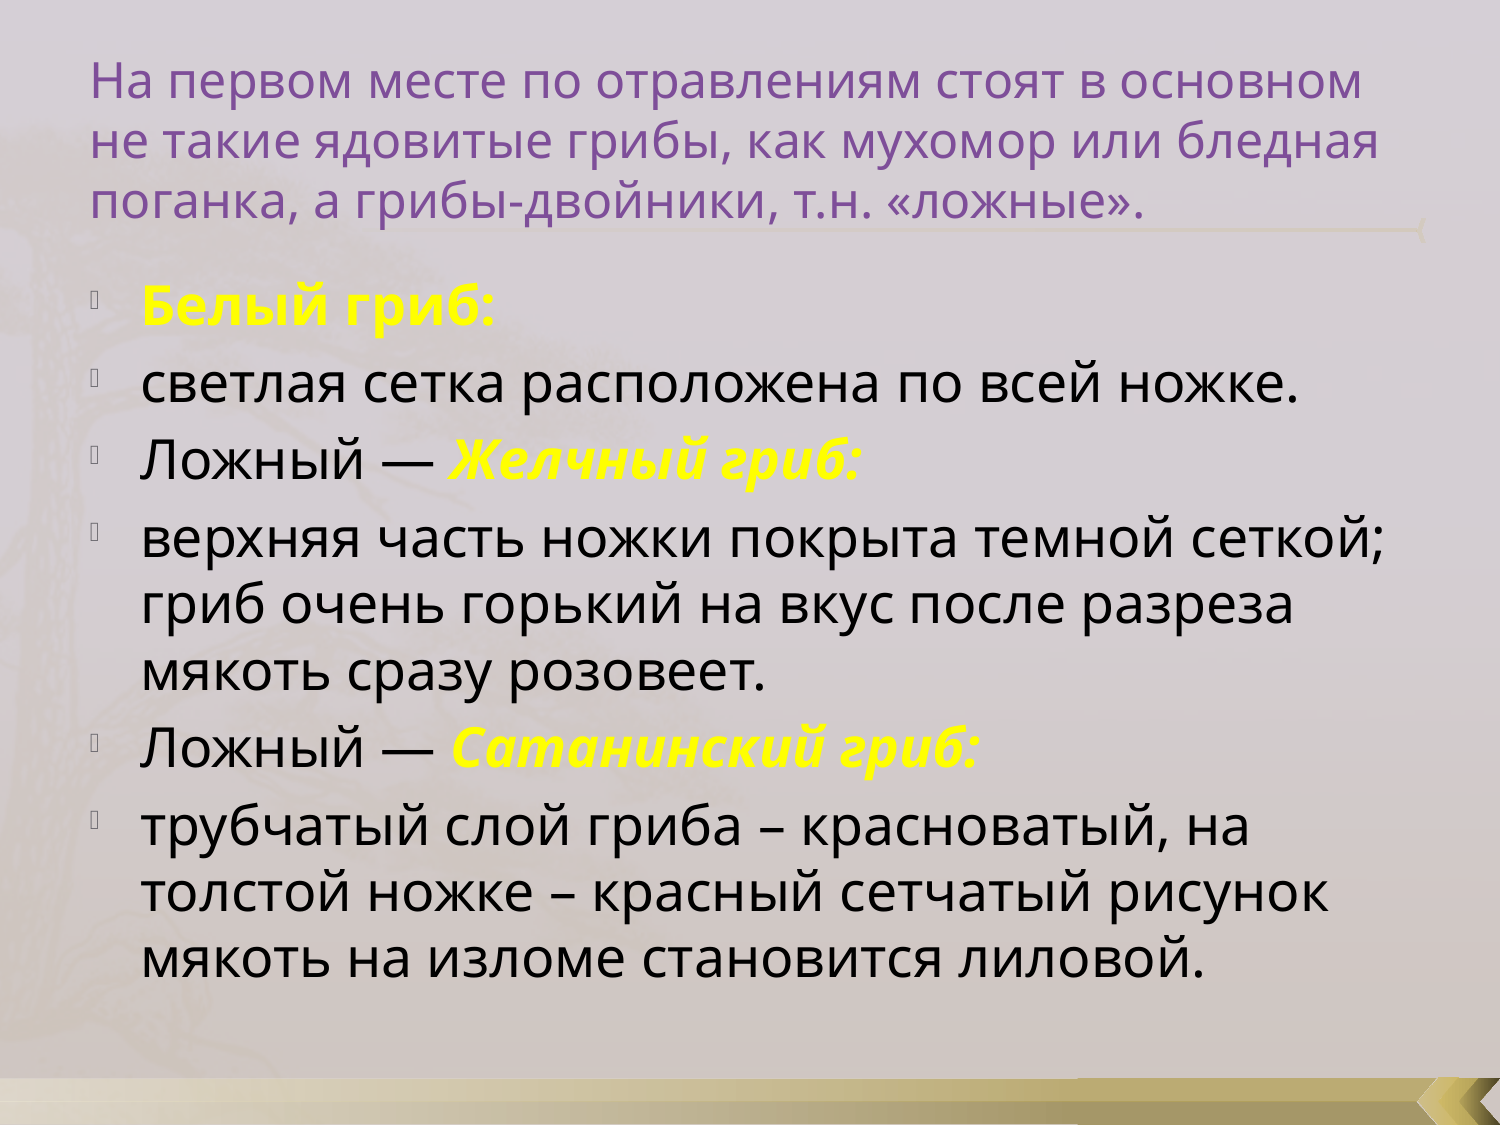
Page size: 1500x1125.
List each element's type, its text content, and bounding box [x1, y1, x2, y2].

list Белый гриб: светлая сетка расположена по всей ножке. Ложный — Желчный гриб: верхняя часть ножки покрыта темной сеткой; гриб очень горький на вкус после разреза мякоть сразу розовеет. Ложный — Сатанинский гриб: трубчатый слой гриба – красноватый, на толстой ножке – красный сетчатый рисунок мякоть на изломе становится лиловой. [75, 262, 1425, 1005]
title На первом месте по отравлениям стоят в основном не такие ядовитые грибы, как мухомор или бледная поганка, а грибы-двойники, т.н. «ложные». [75, 45, 1425, 233]
